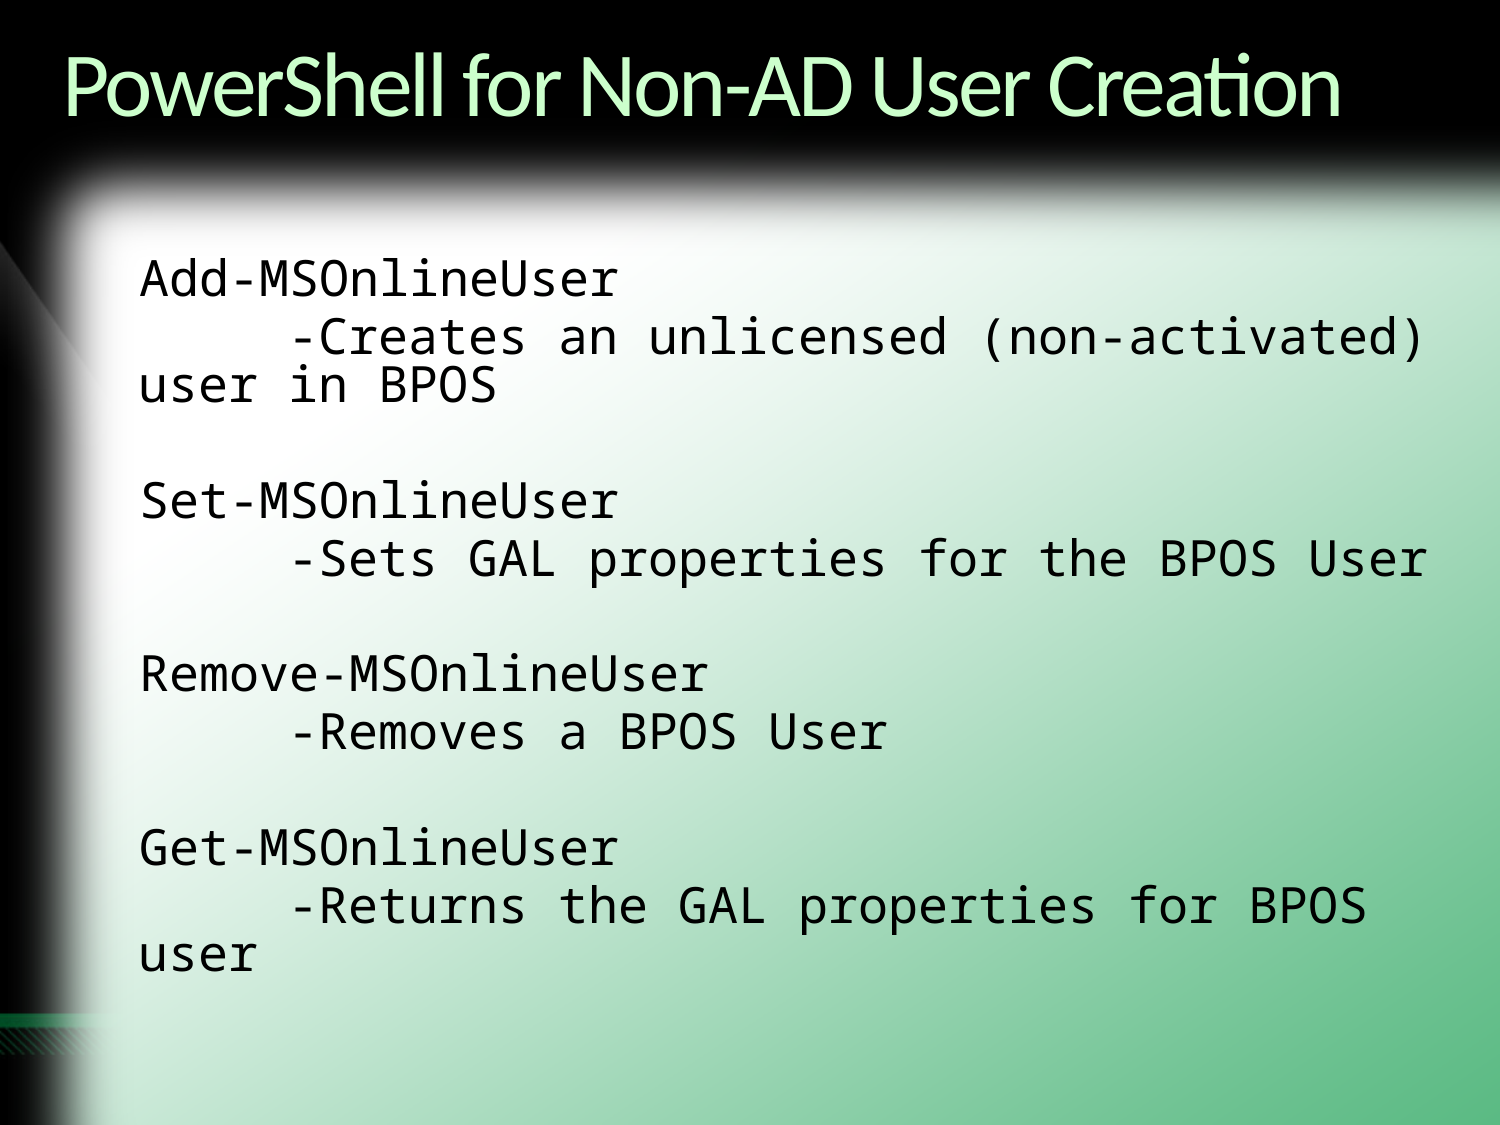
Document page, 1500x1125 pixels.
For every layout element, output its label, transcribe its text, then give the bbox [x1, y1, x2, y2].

picture [0, 0, 1500, 1125]
title PowerShell for Non-AD User Creation [62, 37, 1438, 138]
list Add-MSOnlineUser -Creates an unlicensed (non-activated) user in BPOS Set-MSOnlineUser -Sets GAL properties for the BPOS User Remove-MSOnlineUser -Removes a BPOS User Get-MSOnlineUser -Returns the GAL properties for BPOS user [63, 257, 1433, 537]
